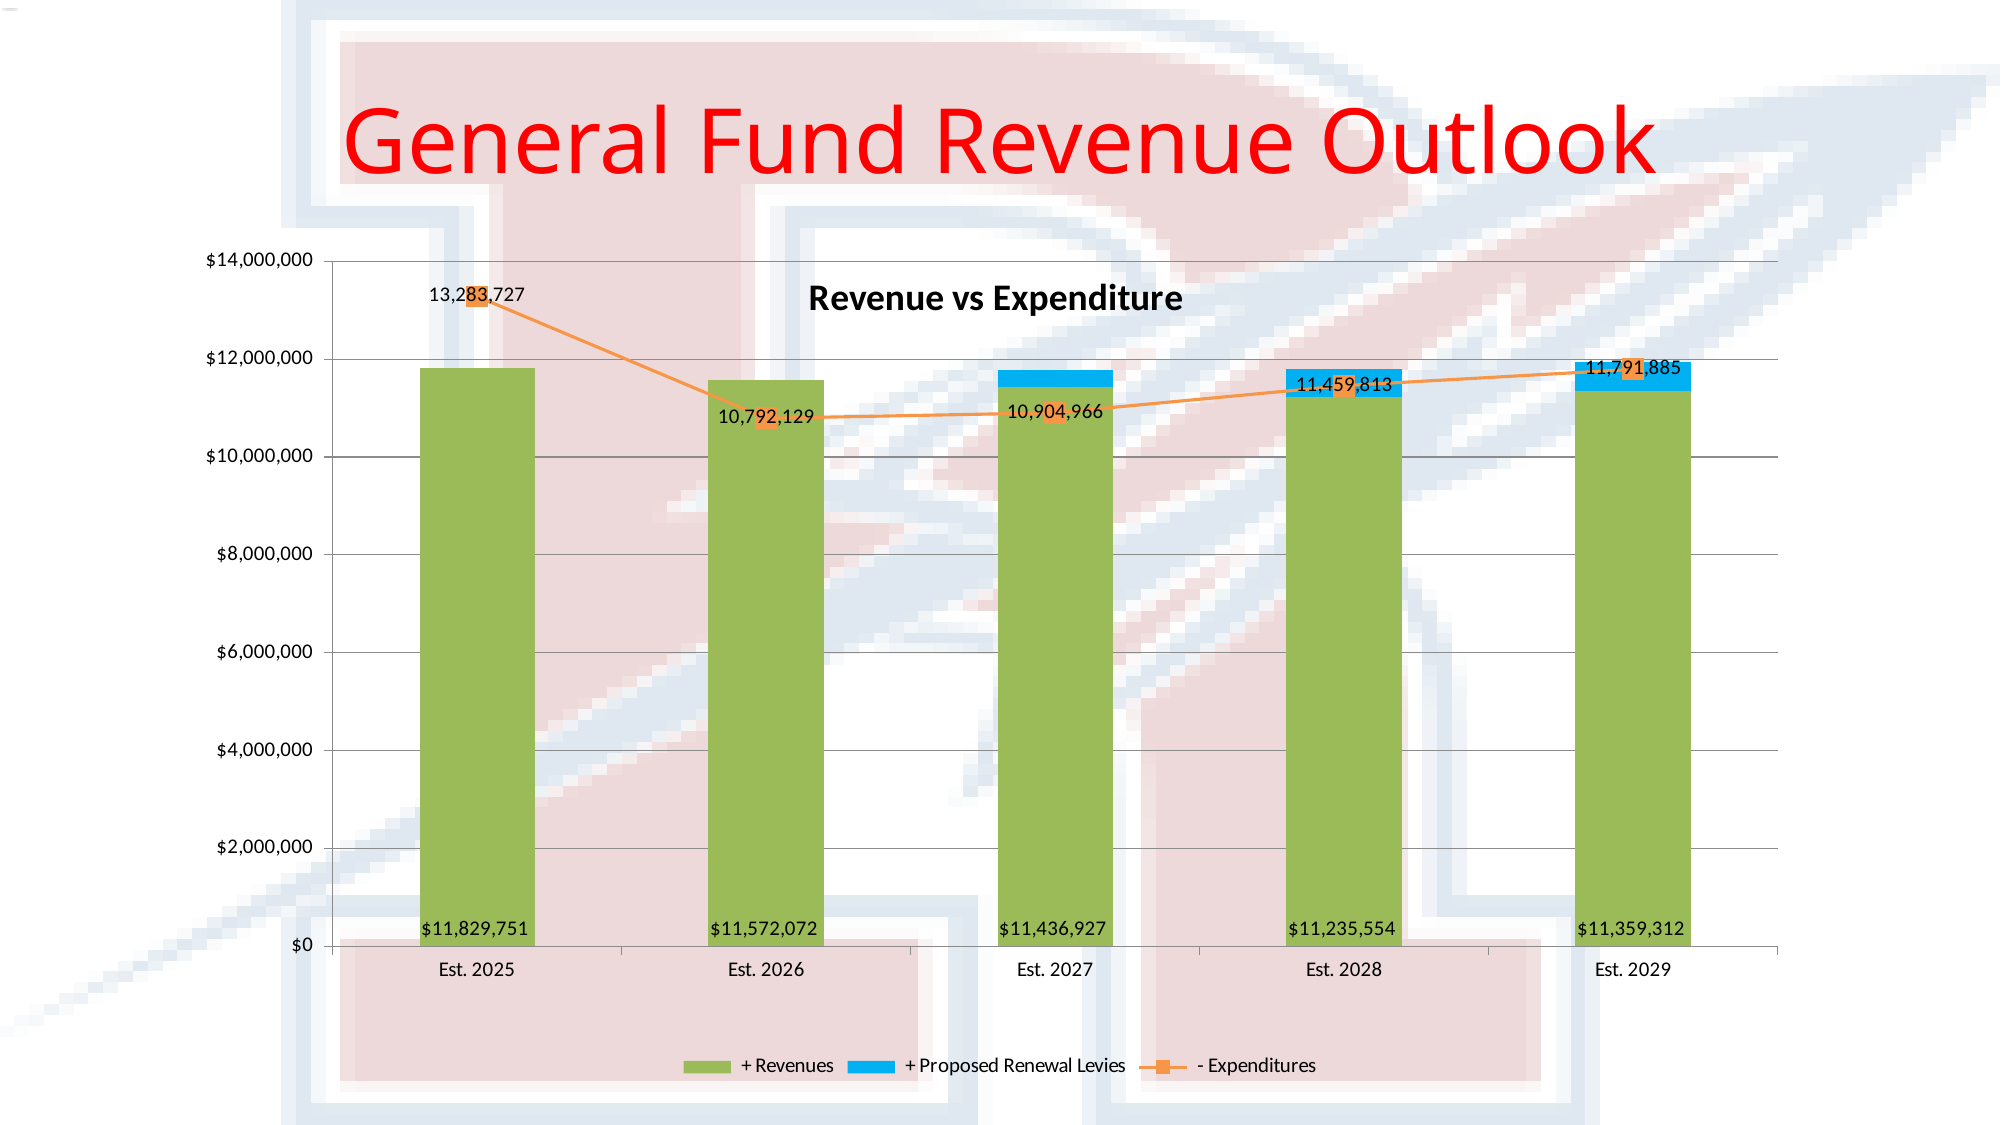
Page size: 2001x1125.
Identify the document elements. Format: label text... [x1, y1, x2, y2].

title General Fund Revenue Outlook [249, 41, 1750, 200]
chart [191, 246, 1808, 1084]
